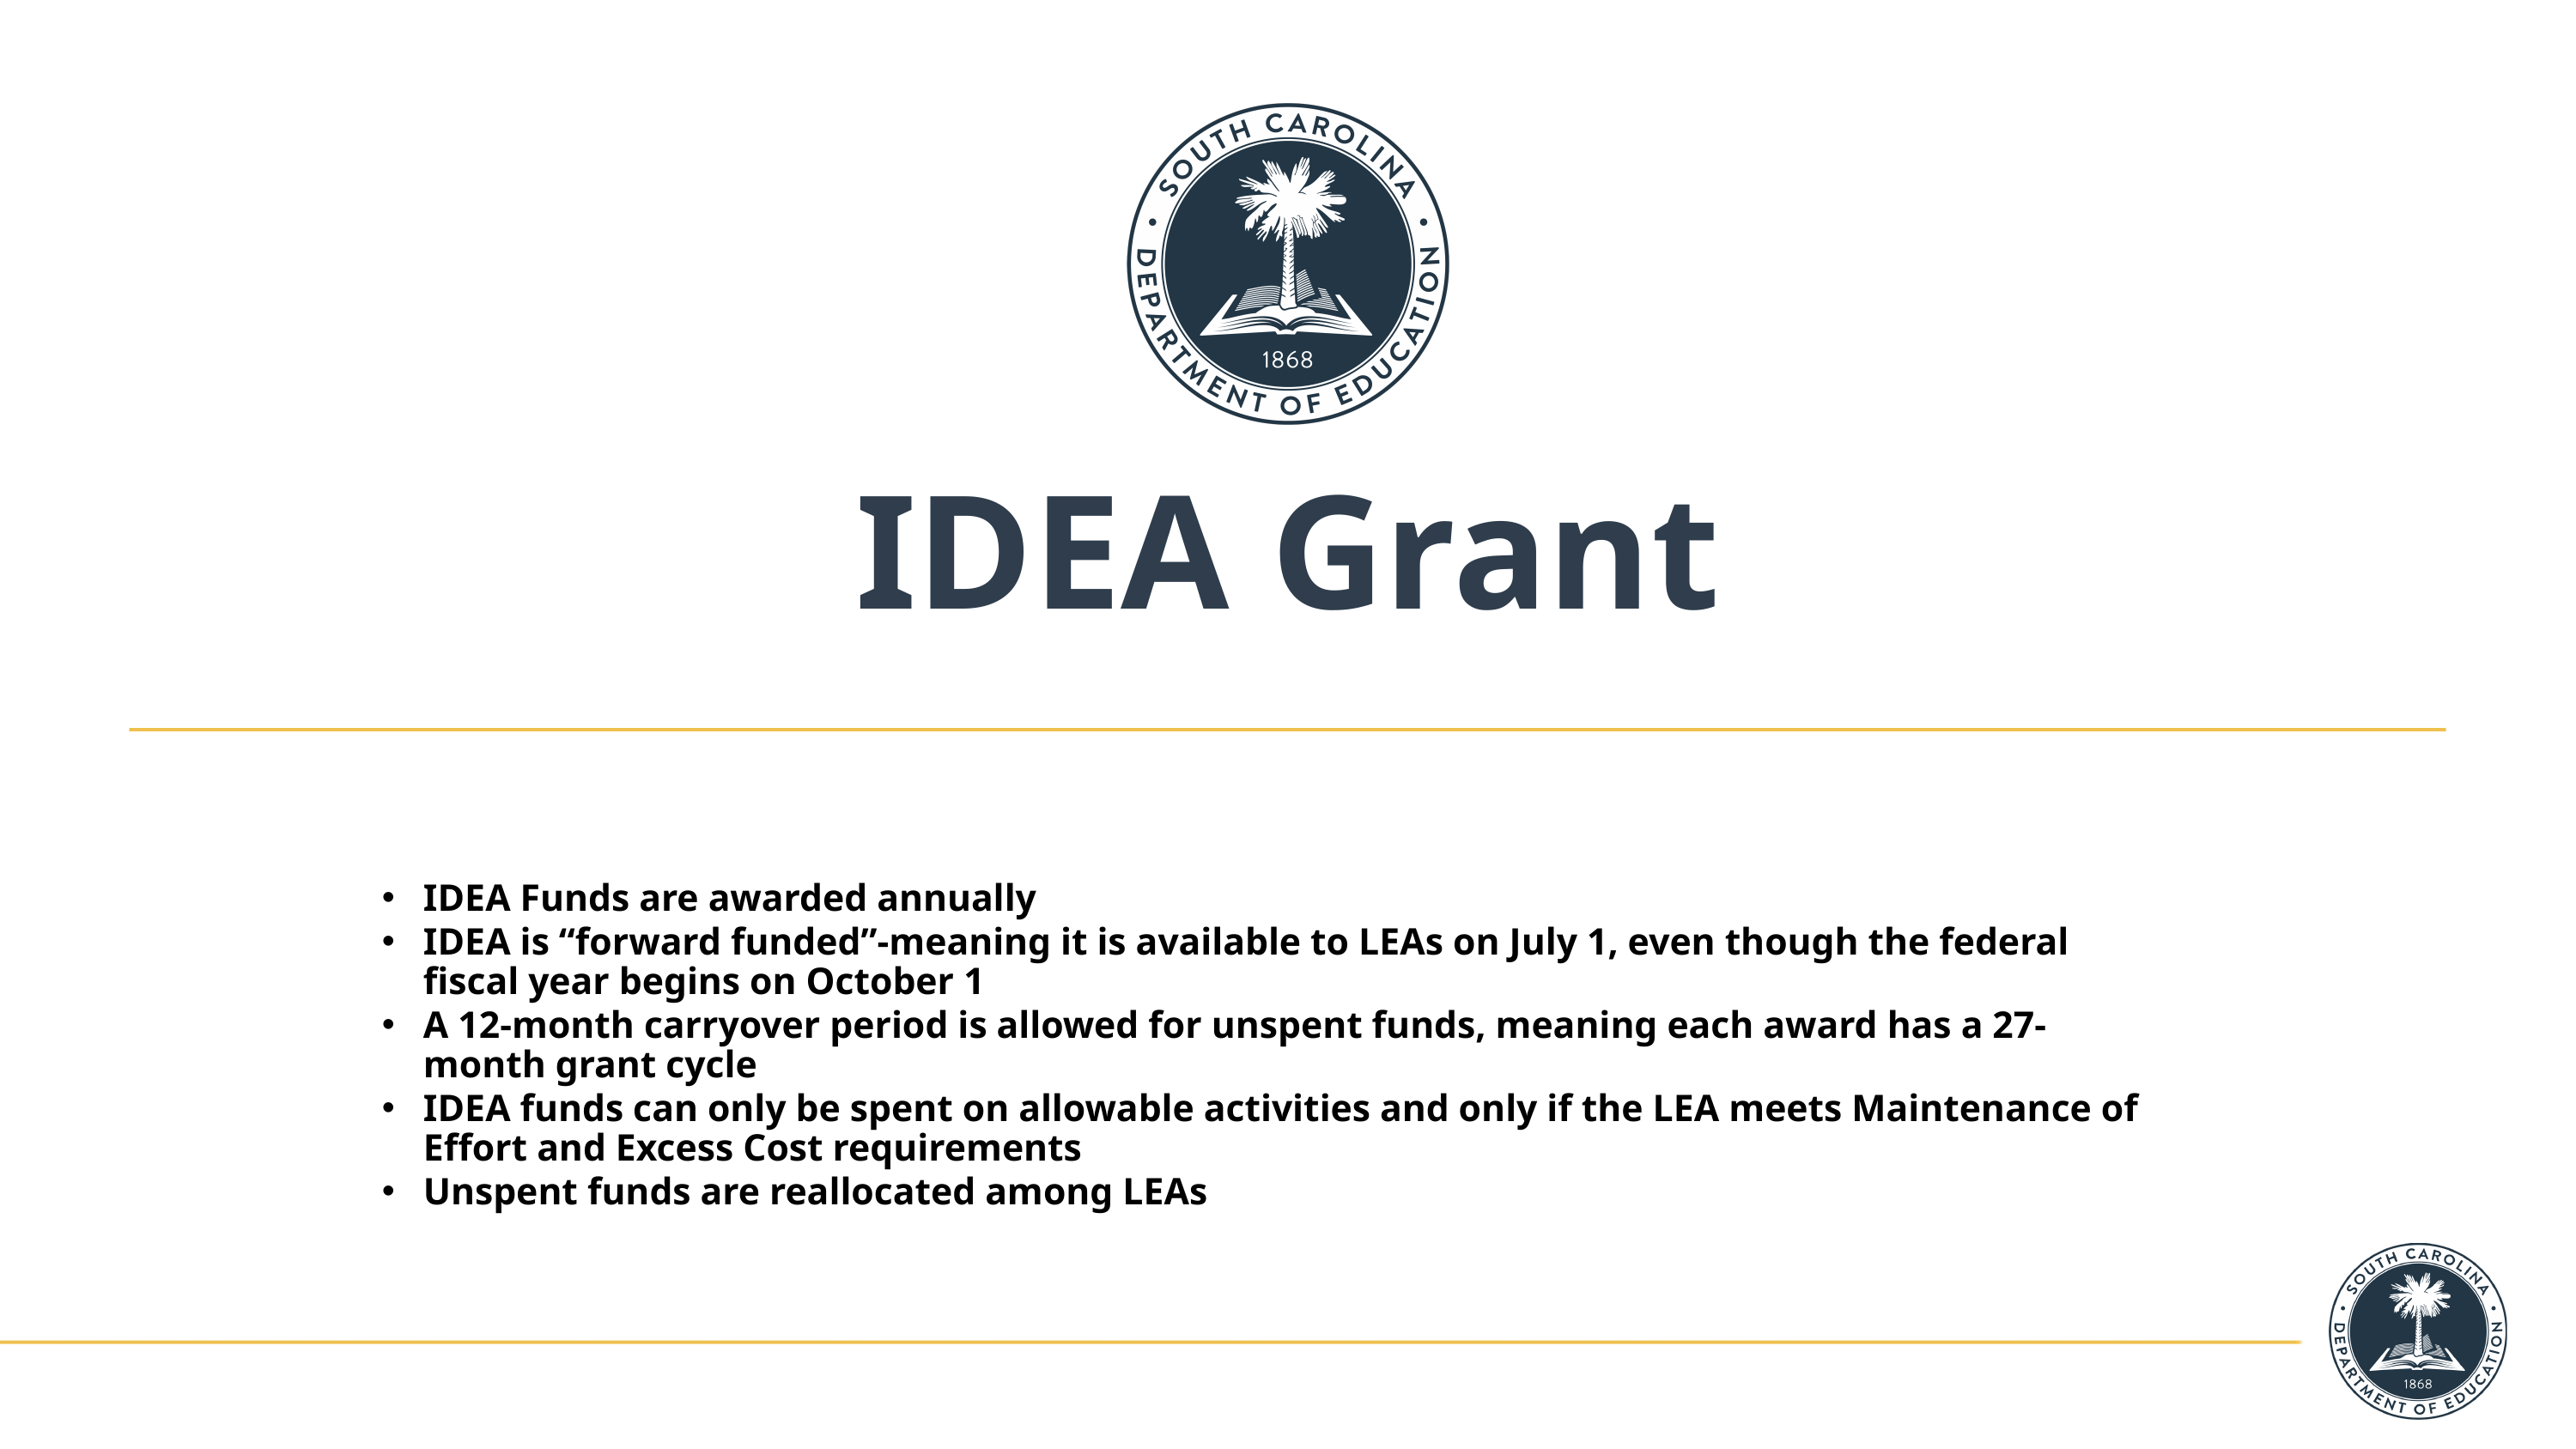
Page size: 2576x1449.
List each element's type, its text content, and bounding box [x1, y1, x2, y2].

list IDEA Funds are awarded annually IDEA is “forward funded”-meaning it is available to LEAs on July 1, even though the federal fiscal year begins on October 1 A 12-month carryover period is allowed for unspent funds, meaning each award has a 27-month grant cycle IDEA funds can only be spent on allowable activities and only if the LEA meets Maintenance of Effort and Excess Cost requirements Unspent funds are reallocated among LEAs [368, 872, 2172, 1236]
title IDEA Grant [129, 449, 2447, 643]
picture [129, 728, 2447, 731]
picture [1127, 103, 1449, 425]
picture [2329, 1243, 2507, 1420]
